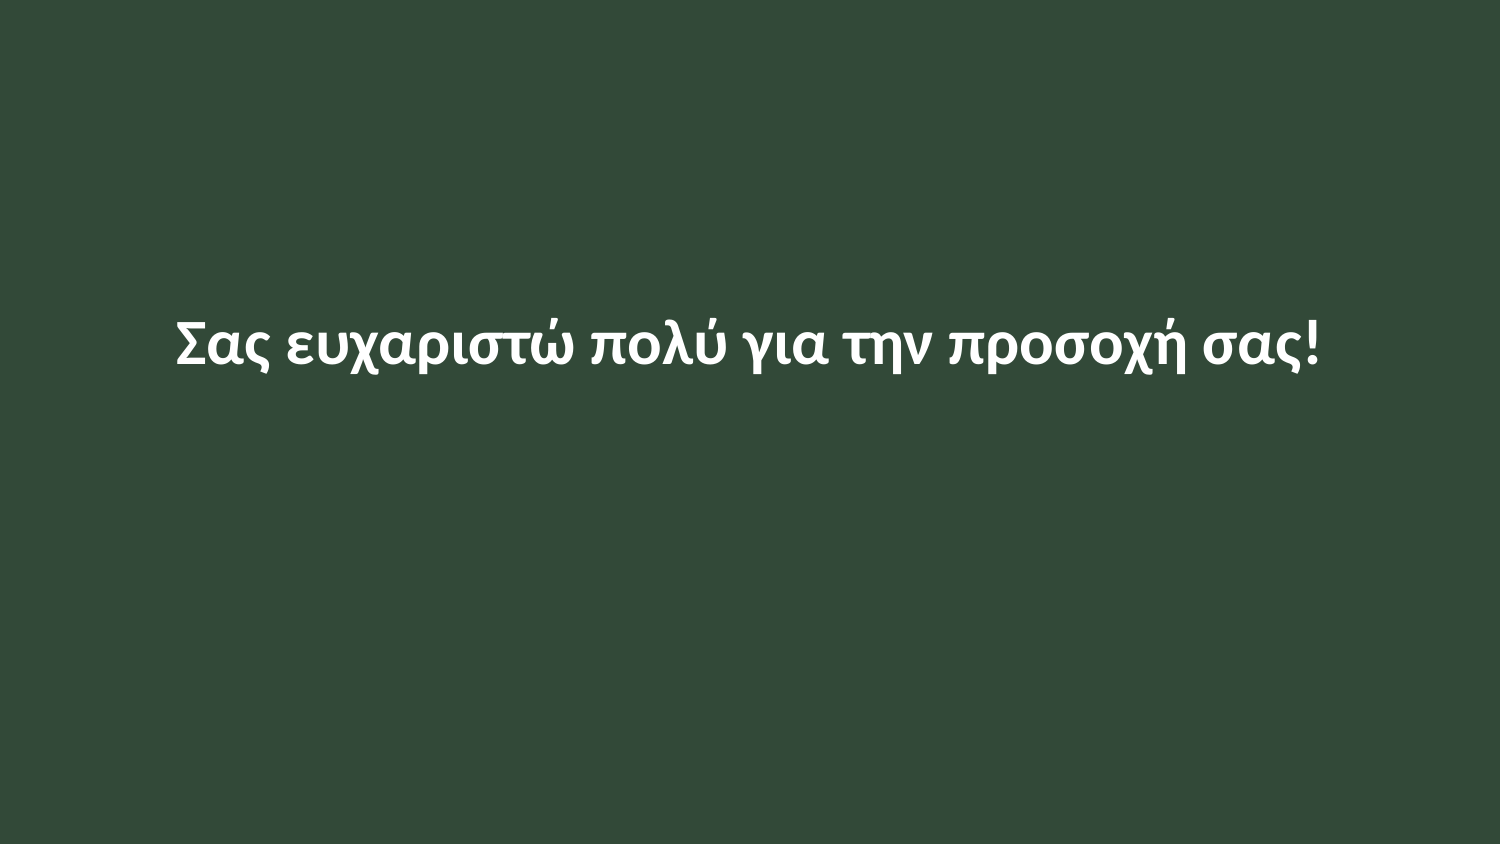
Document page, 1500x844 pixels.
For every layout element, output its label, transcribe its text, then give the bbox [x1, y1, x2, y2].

title Σας ευχαριστώ πολύ για την προσοχή σας! [141, 284, 1359, 352]
